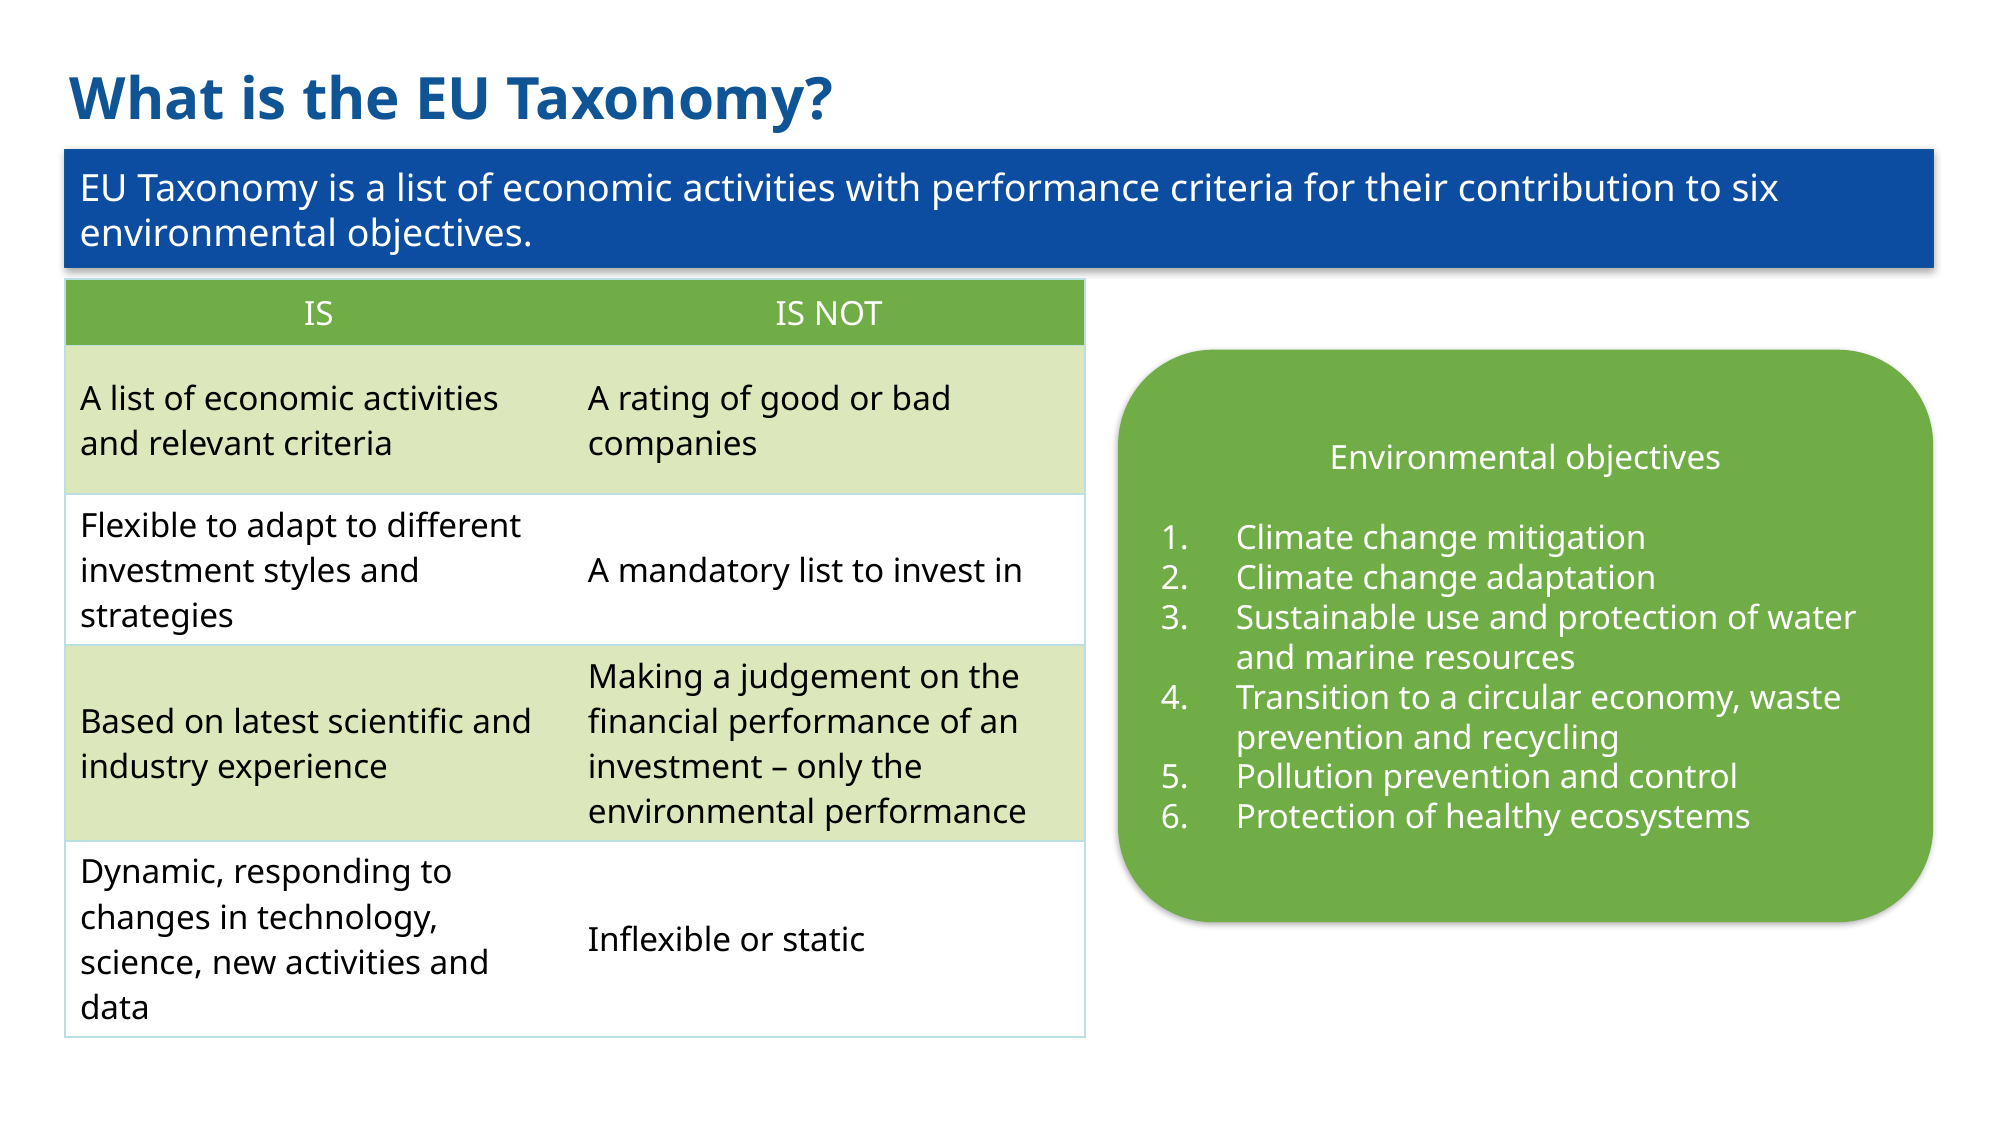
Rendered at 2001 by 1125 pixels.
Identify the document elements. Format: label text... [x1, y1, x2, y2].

title What is the EU Taxonomy? [54, 42, 1958, 150]
table_cell Flexible to adapt to different investment styles and strategies [66, 495, 573, 644]
table_cell Dynamic, responding to changes in technology, science, new activities and data [66, 842, 573, 1036]
table_cell A list of economic activities and relevant criteria [66, 346, 573, 493]
table_cell Inflexible or static [573, 842, 1084, 1036]
text_box Environmental objectives Climate change mitigation Climate change adaptation Sustainable use and protection of water and marine resources Transition to a circular economy, waste prevention and recycling Pollution prevention and control Protection of healthy ecosystems [1117, 348, 1934, 923]
text_box EU Taxonomy is a list of economic activities with performance criteria for their contribution to six environmental objectives. [64, 149, 1934, 268]
table_cell A rating of good or bad companies [573, 346, 1084, 493]
table_header IS [66, 280, 573, 345]
table_header IS NOT​ [573, 280, 1084, 345]
table_cell Making a judgement on the financial performance of an investment – only the environmental performance [573, 646, 1084, 840]
table_cell Based on latest scientific and industry experience [66, 646, 573, 840]
table_cell A mandatory list to invest in [573, 495, 1084, 644]
